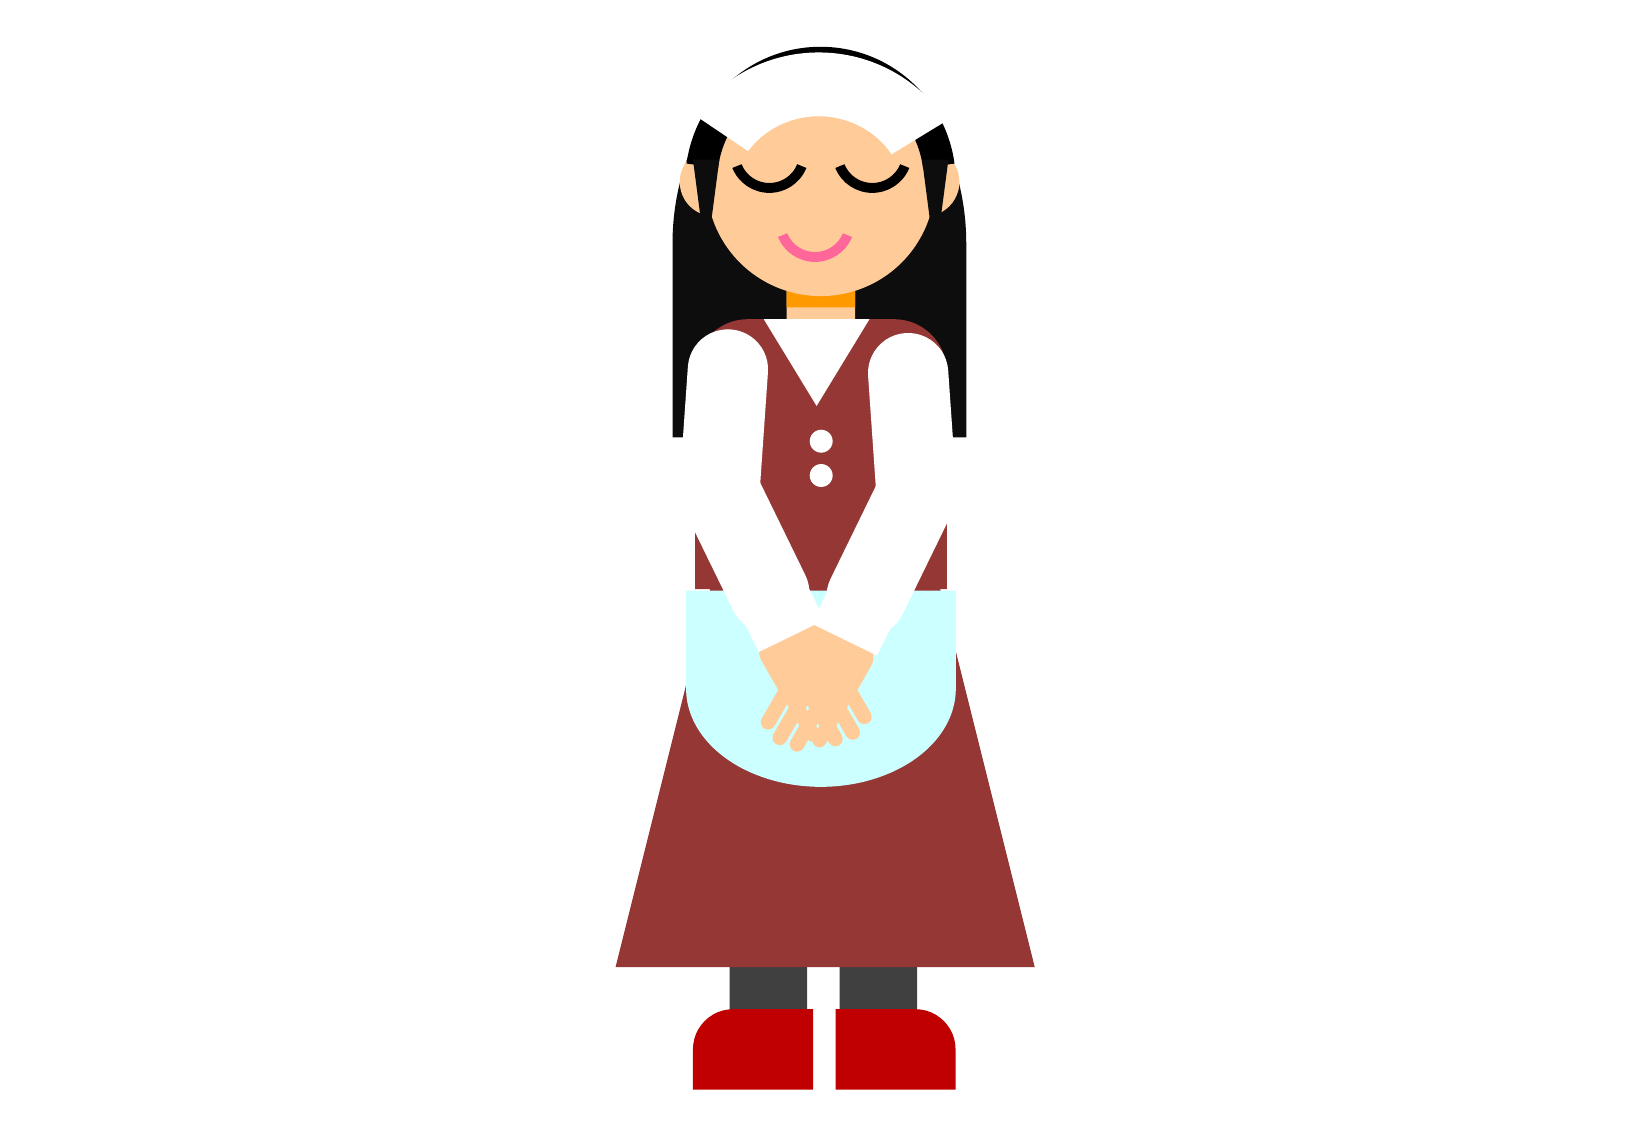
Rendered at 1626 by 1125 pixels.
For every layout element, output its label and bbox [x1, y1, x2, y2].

text_box [615, 46, 1035, 1090]
